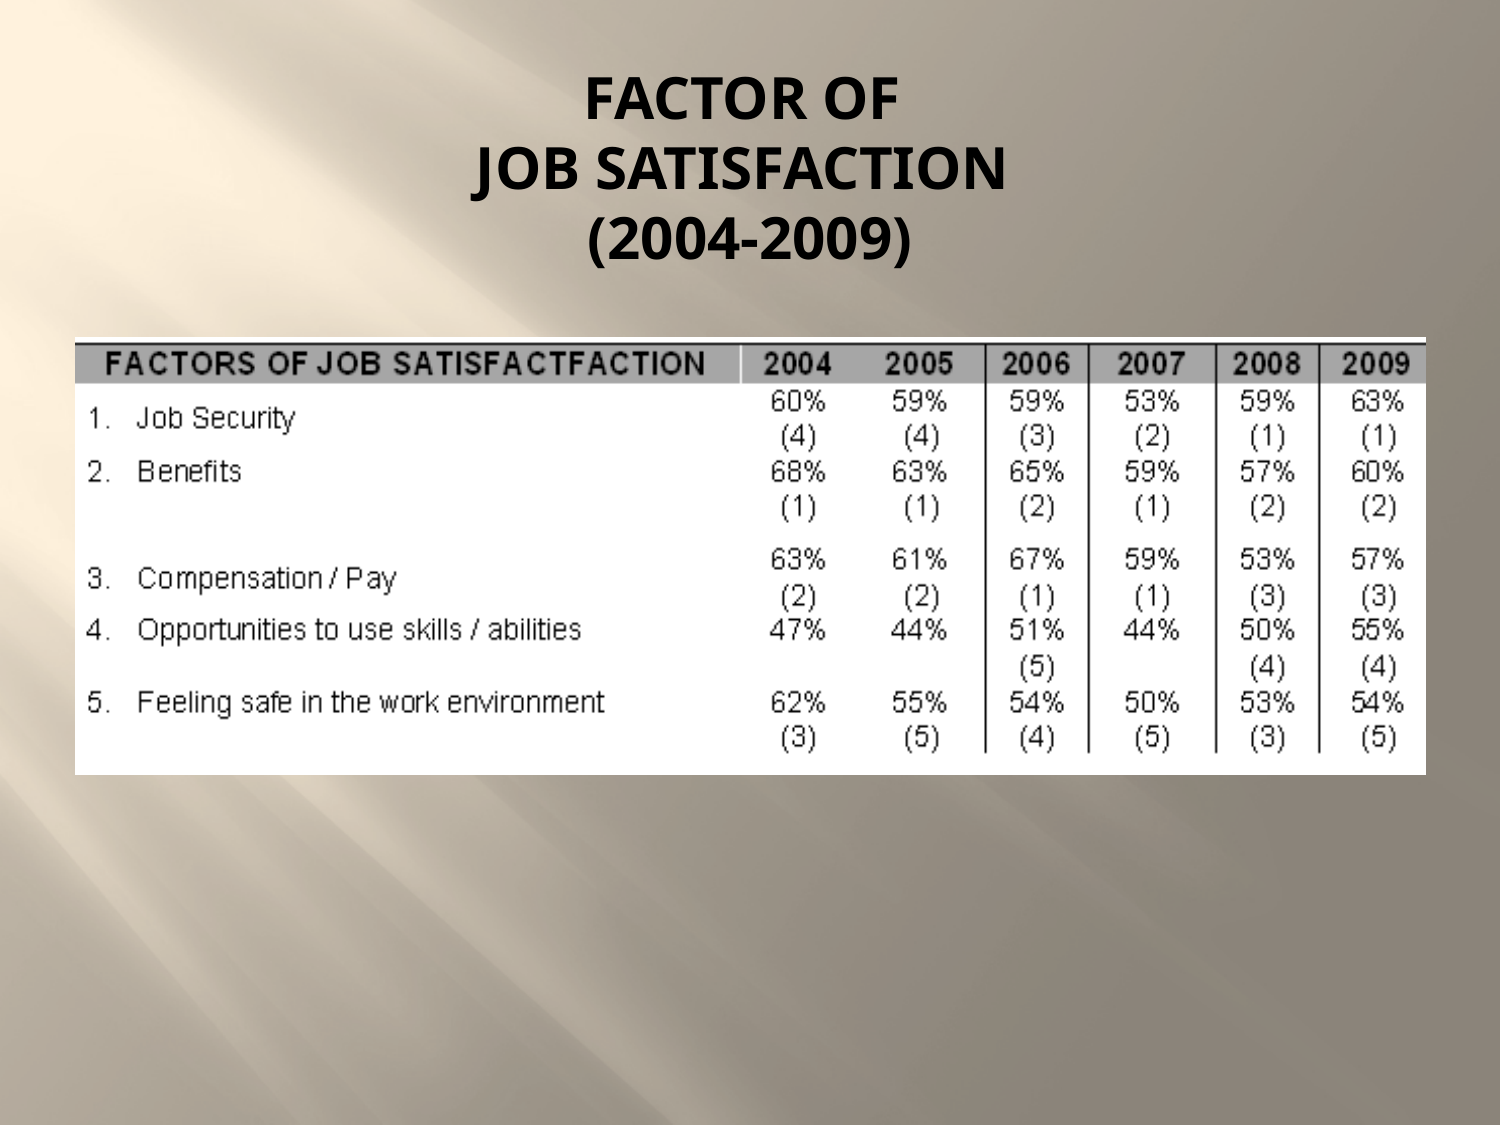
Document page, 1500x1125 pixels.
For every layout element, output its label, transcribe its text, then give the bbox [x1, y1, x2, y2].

title FACTOR OF JOB SATISFACTION (2004-2009) [75, 45, 1425, 288]
picture [74, 337, 1426, 776]
